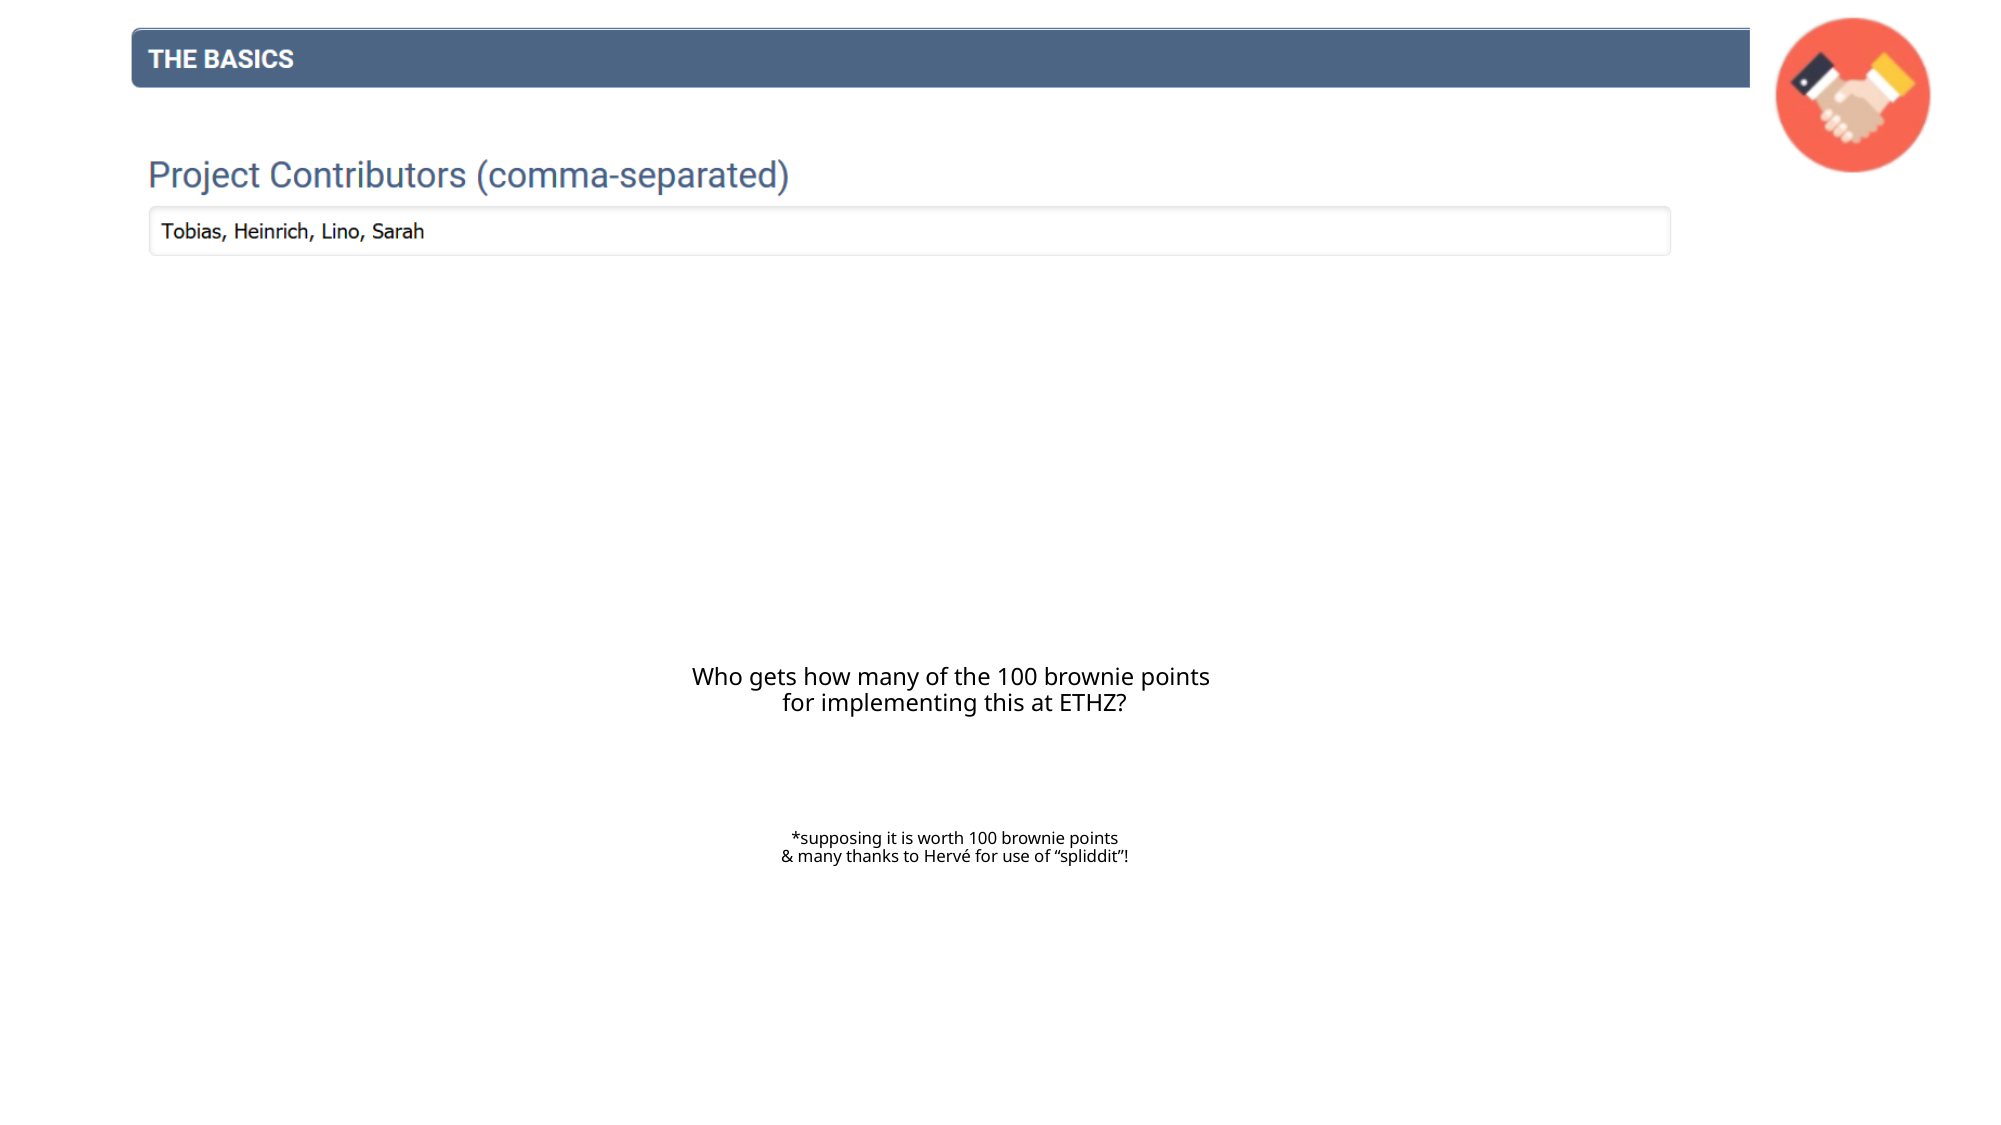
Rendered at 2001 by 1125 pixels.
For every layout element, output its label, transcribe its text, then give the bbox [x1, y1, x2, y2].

picture [97, 8, 1954, 276]
title Who gets how many of the 100 brownie points for implementing this at ETHZ? *supposing it is worth 100 brownie points & many thanks to Hervé for use of “spliddit”! [92, 656, 1818, 875]
